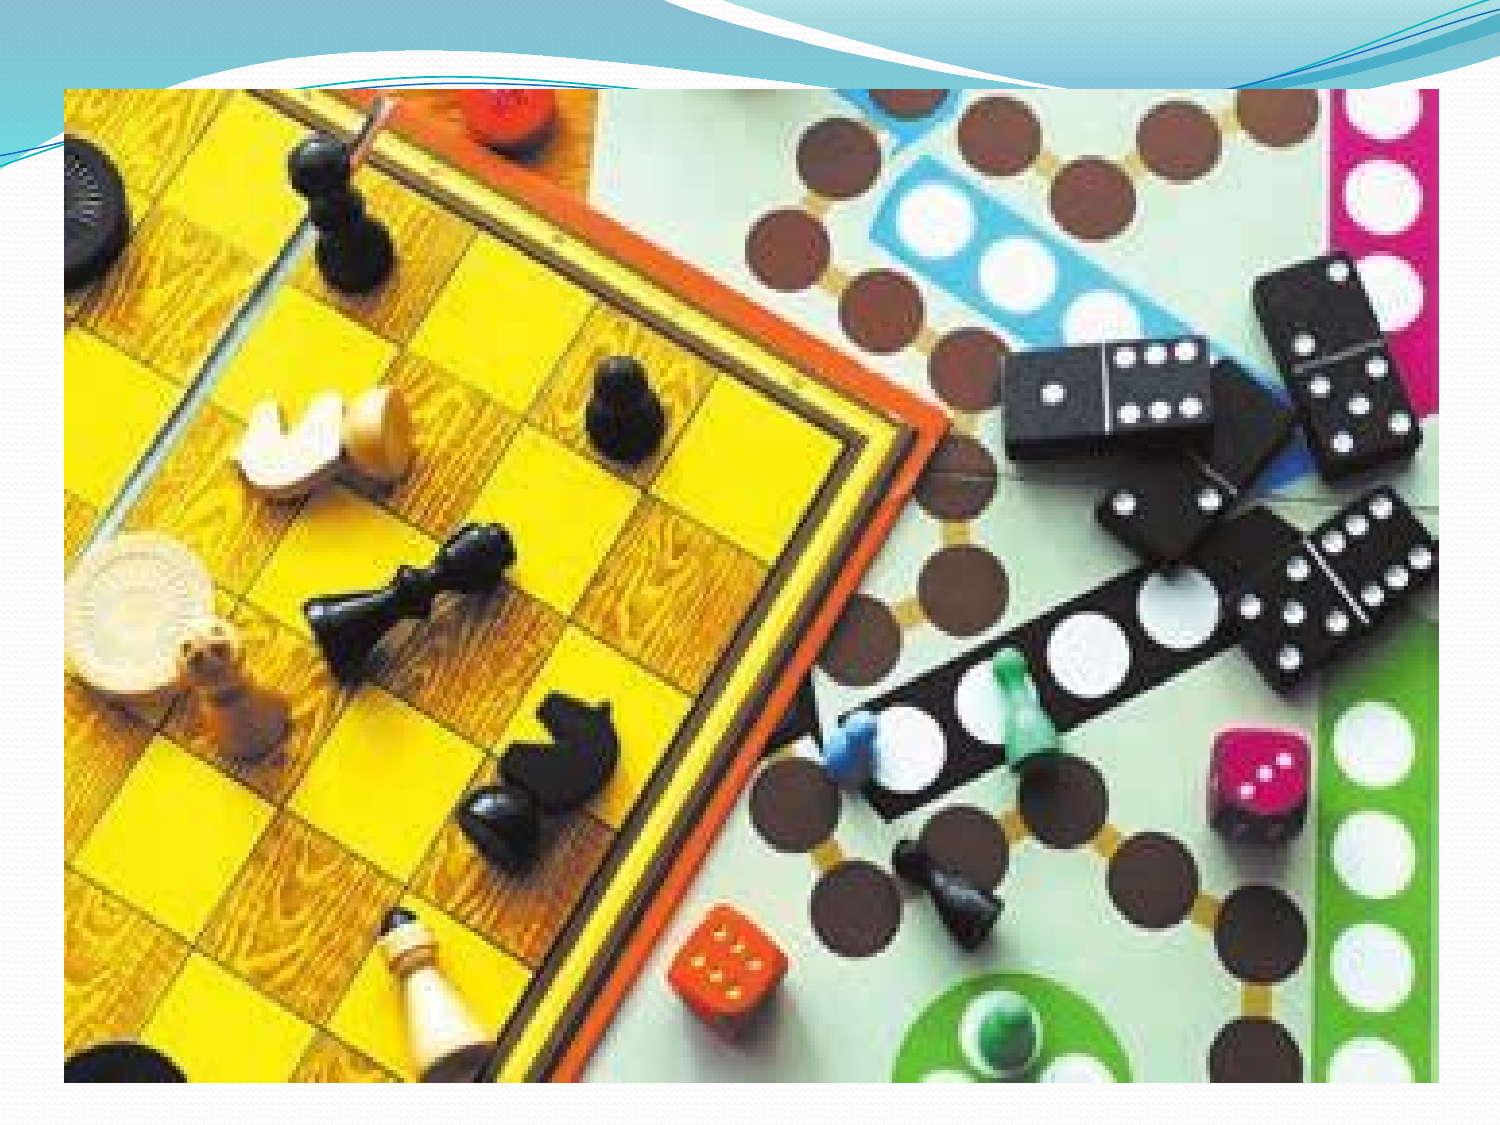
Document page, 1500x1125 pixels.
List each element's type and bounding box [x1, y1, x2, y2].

picture [64, 89, 1440, 1083]
